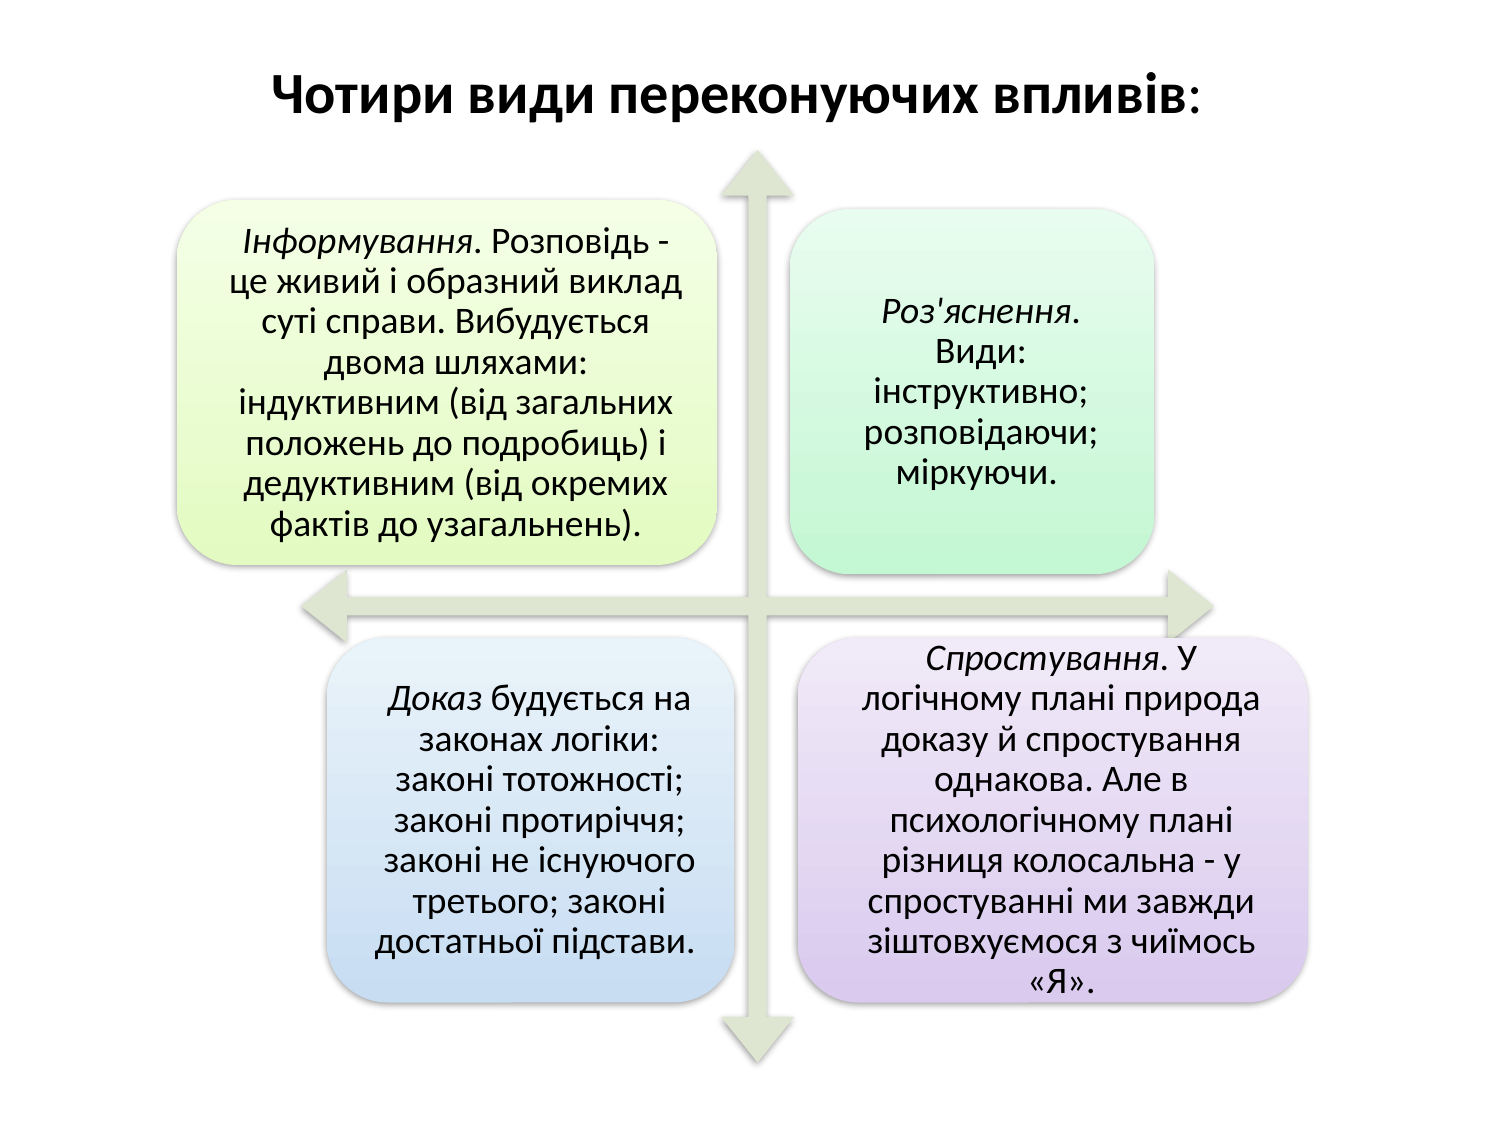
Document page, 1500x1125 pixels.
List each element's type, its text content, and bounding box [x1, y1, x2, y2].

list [24, 149, 1476, 1063]
title Чотири види переконуючих впливів: [200, 37, 1288, 143]
